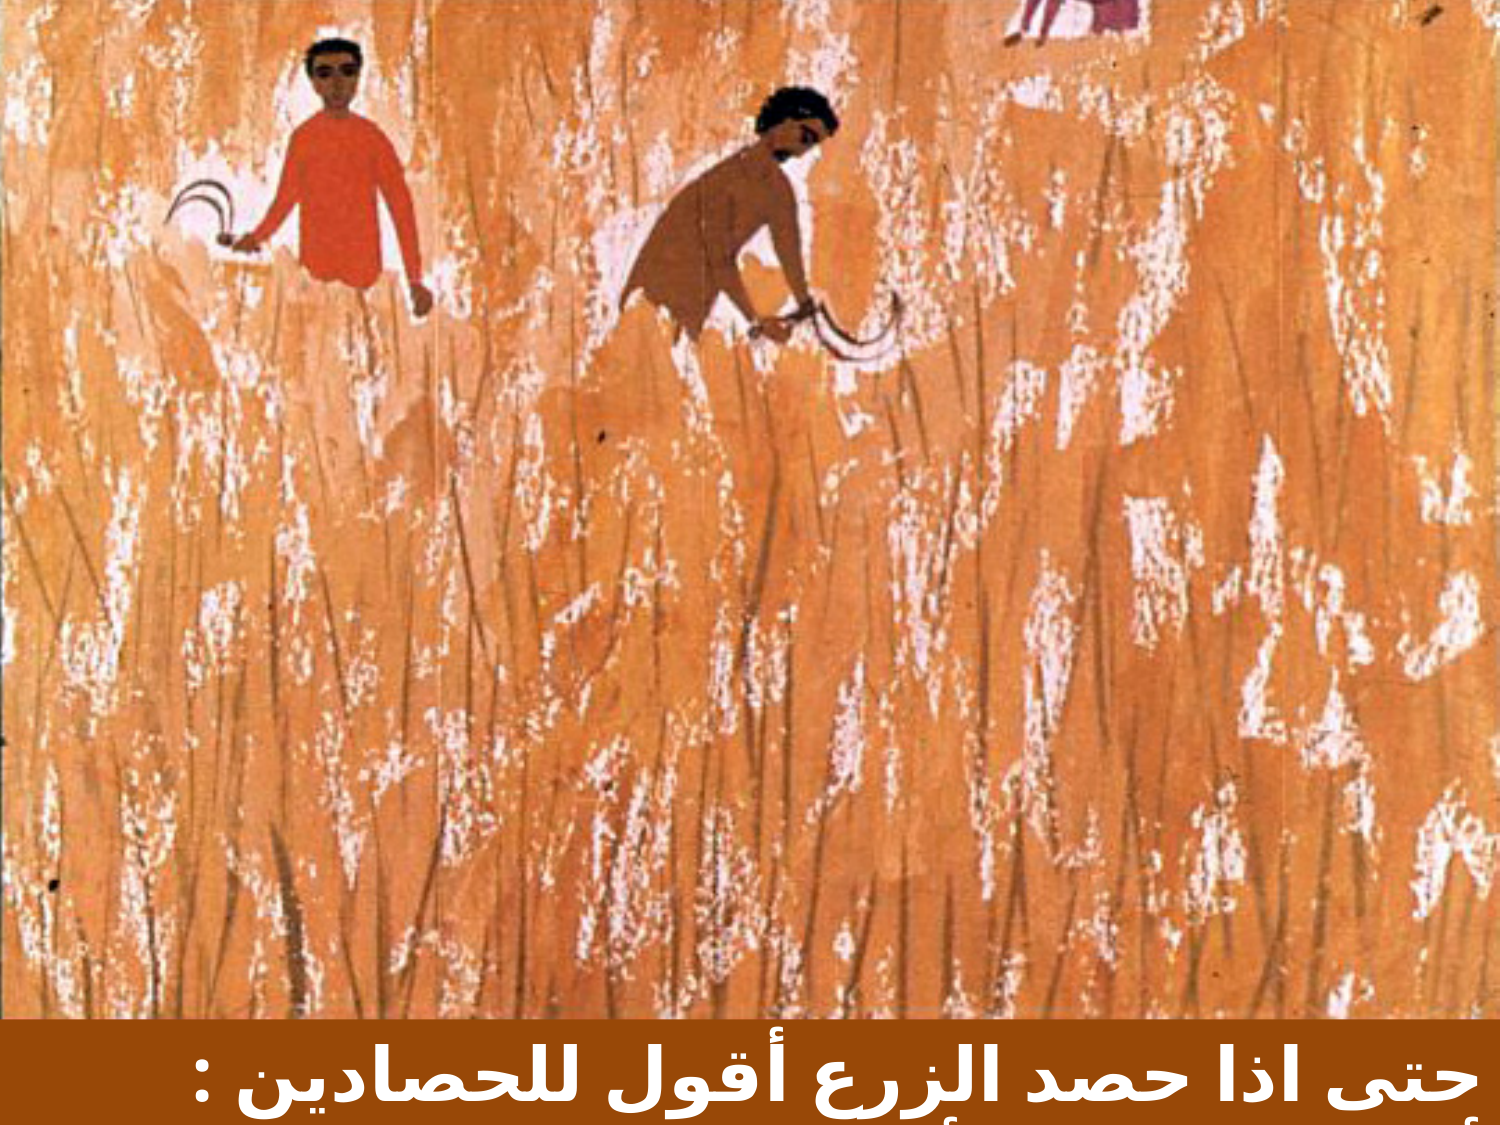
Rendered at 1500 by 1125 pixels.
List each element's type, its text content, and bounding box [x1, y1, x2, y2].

text_box حتى اذا حصد الزرع أقول للحصادين : أجمعوا الزؤان أولا [0, 1026, 1500, 1125]
picture [0, 0, 1500, 1020]
